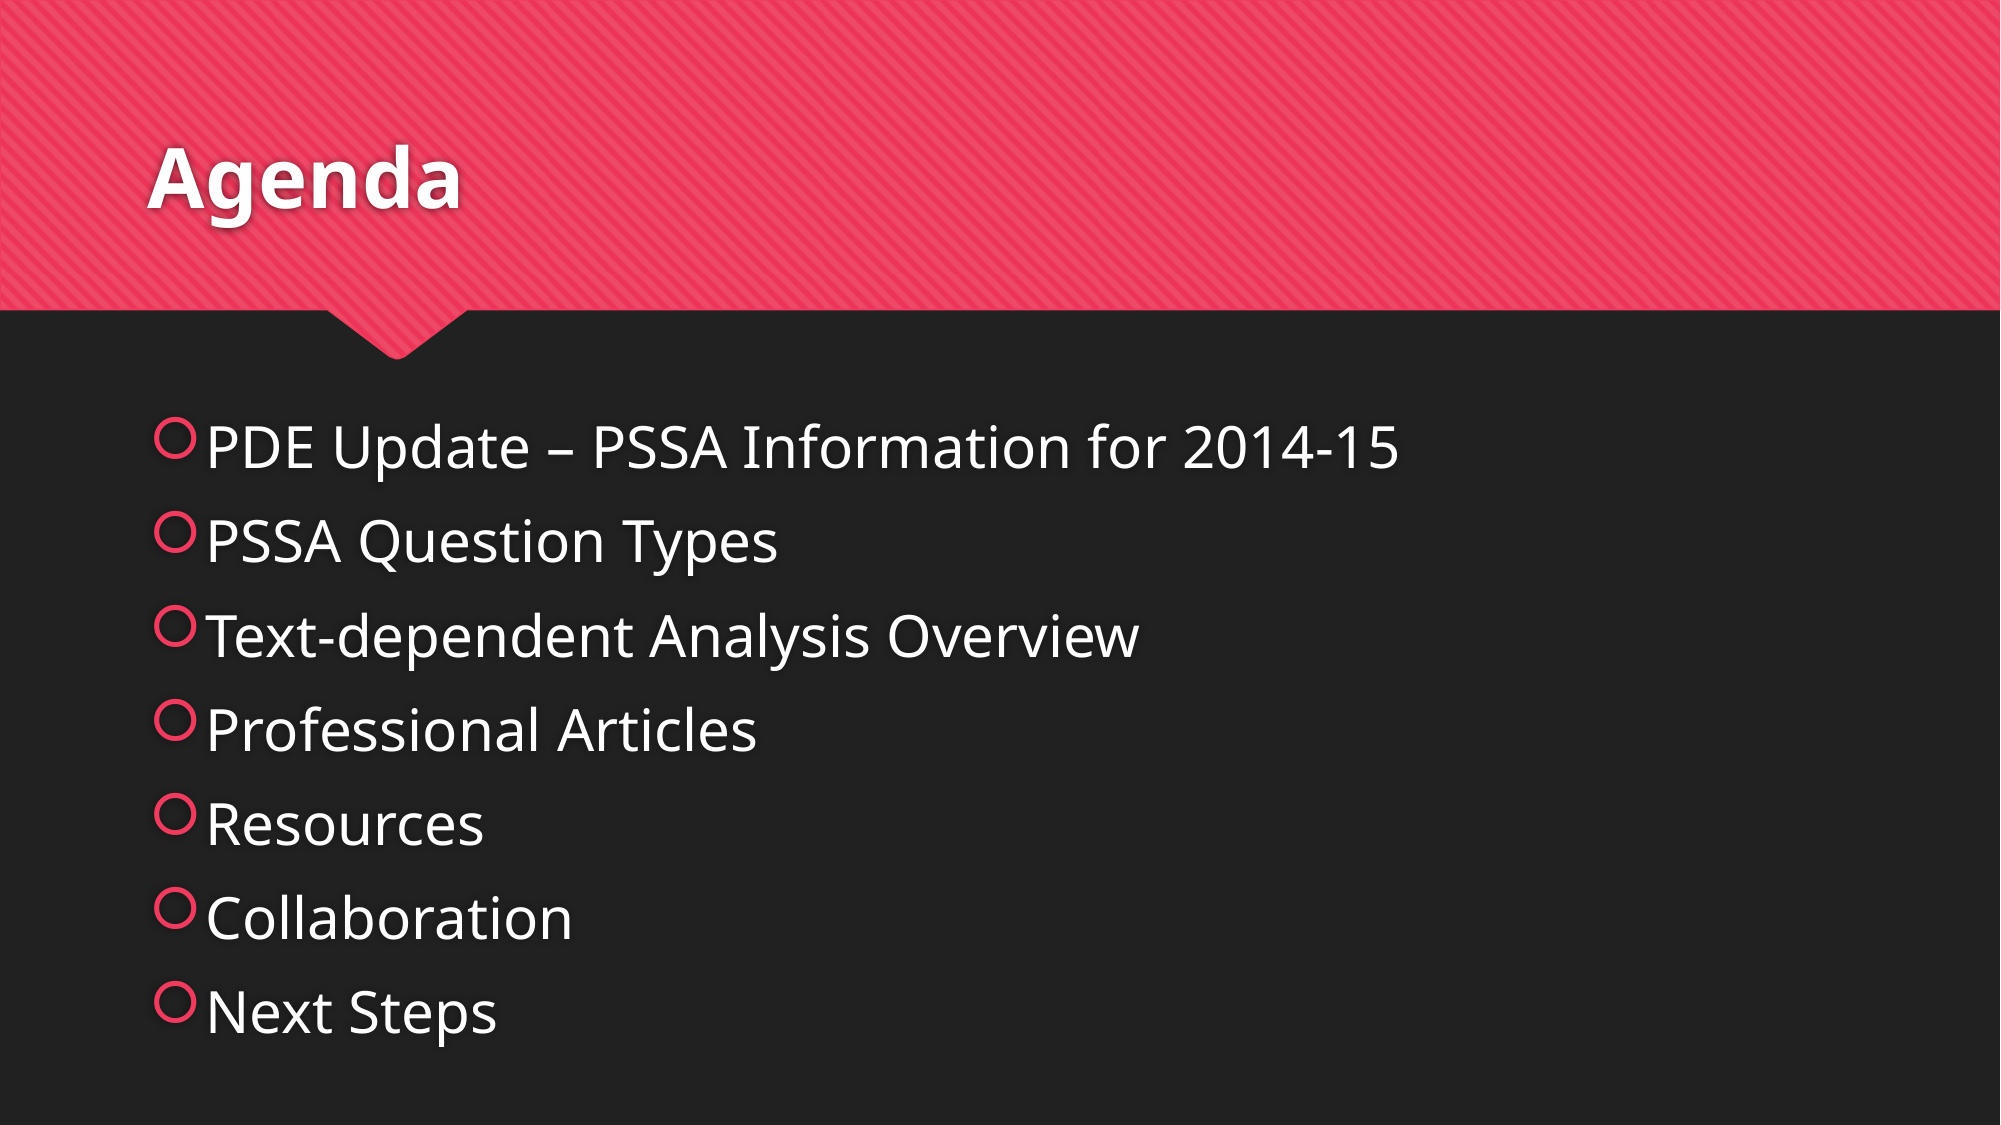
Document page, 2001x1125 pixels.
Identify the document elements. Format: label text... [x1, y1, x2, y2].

title Agenda [132, 73, 1868, 233]
list PDE Update – PSSA Information for 2014-15 PSSA Question Types Text-dependent Analysis Overview Professional Articles Resources Collaboration Next Steps [134, 364, 1866, 1091]
